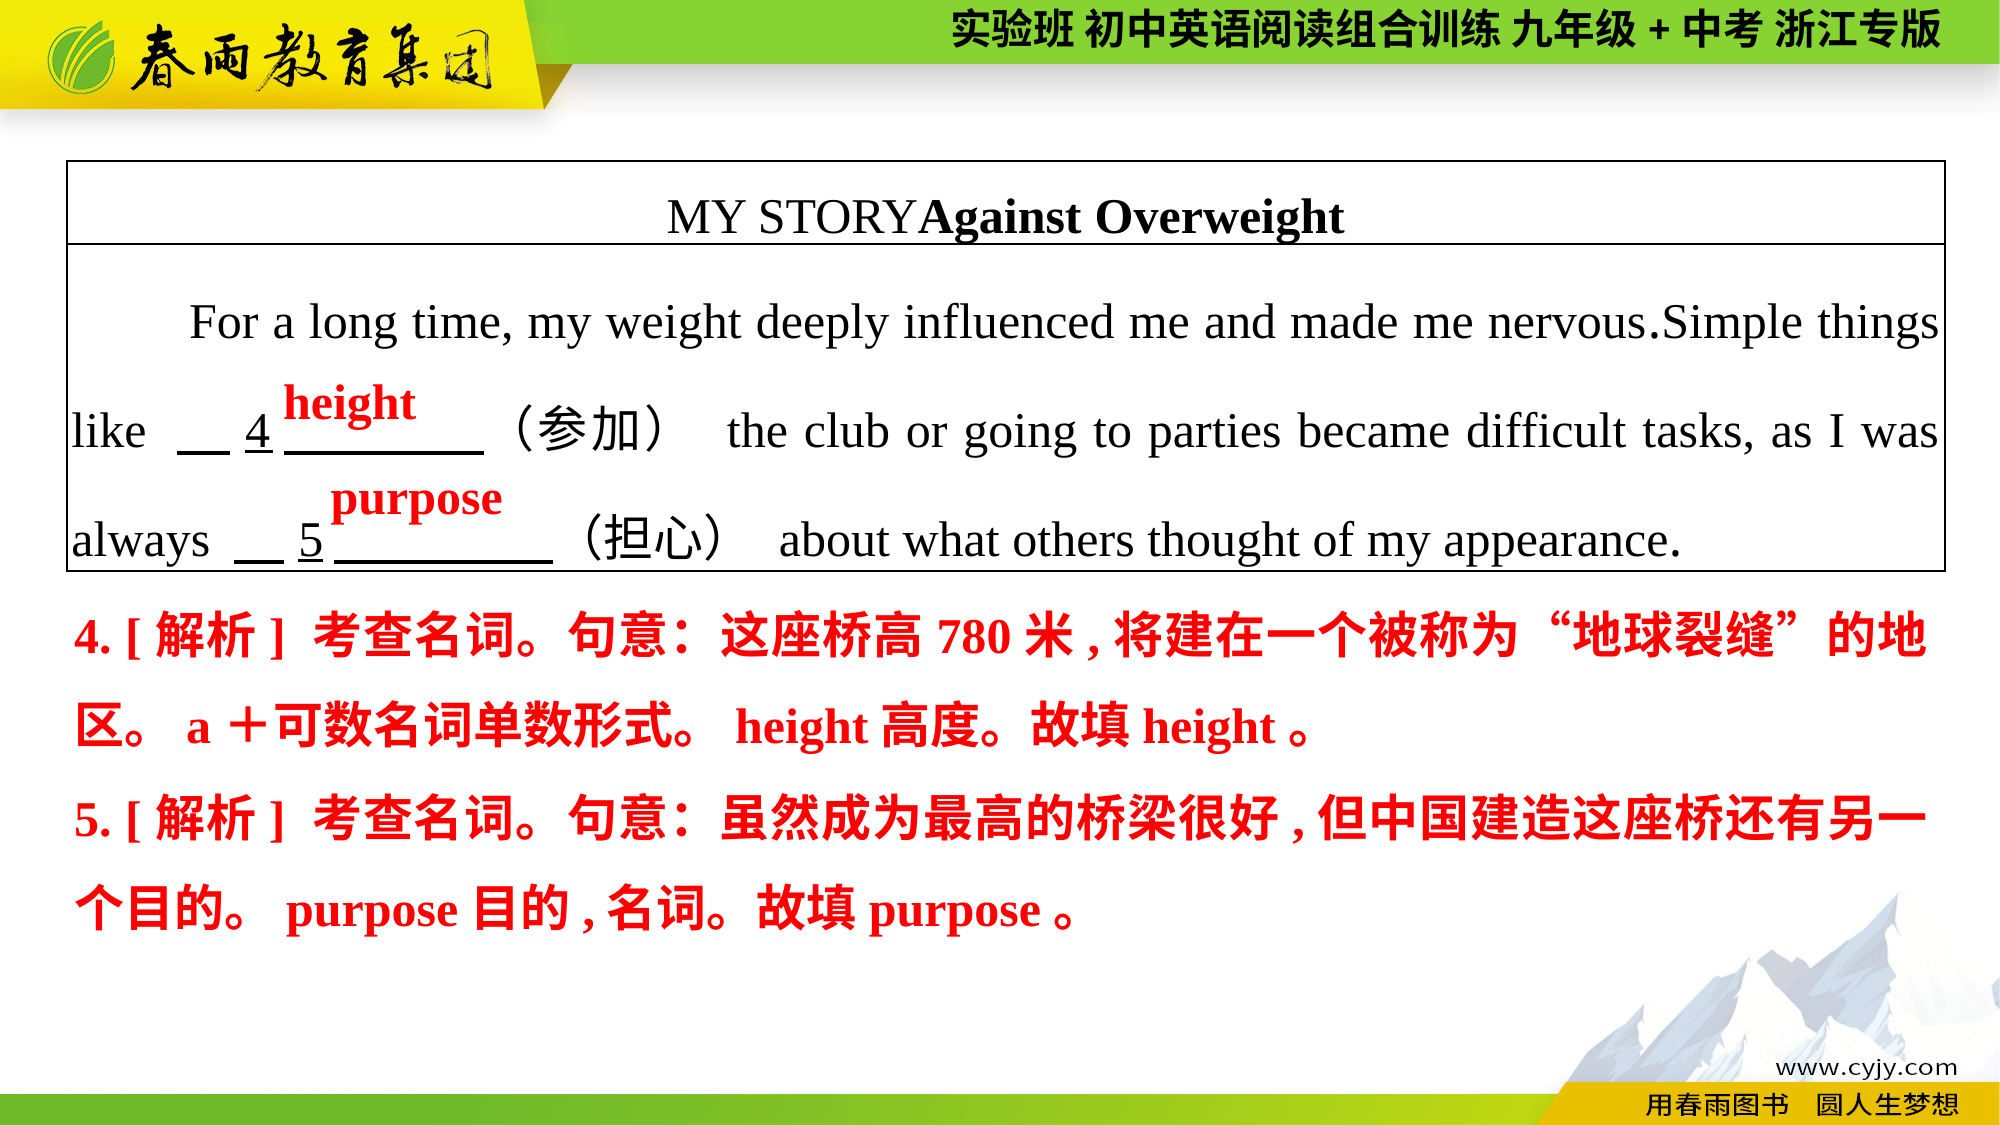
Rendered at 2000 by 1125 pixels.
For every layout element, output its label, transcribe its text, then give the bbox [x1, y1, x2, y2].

list 4. [解析] 考查名词。句意：这座桥高780米,将建在一个被称为“地球裂缝”的地区。a＋可数名词单数形式。height高度。故填height。 [59, 566, 1944, 748]
text_box purpose [315, 456, 518, 532]
picture [0, 0, 2000, 1125]
text_box 5. [解析] 考查名词。句意：虽然成为最高的桥梁很好,但中国建造这座桥还有另一个目的。purpose目的,名词。故填purpose。 [59, 748, 1944, 944]
table_header MY STORYAgainst Overweight [68, 162, 1944, 243]
text_box height [268, 362, 432, 437]
table_cell For a long time, my weight deeply influenced me and made me nervous.Simple things like 4 （参加） the club or going to parties became difficult tasks, as I was always 5 （担心） about what others thought of my appearance. [68, 245, 1944, 566]
